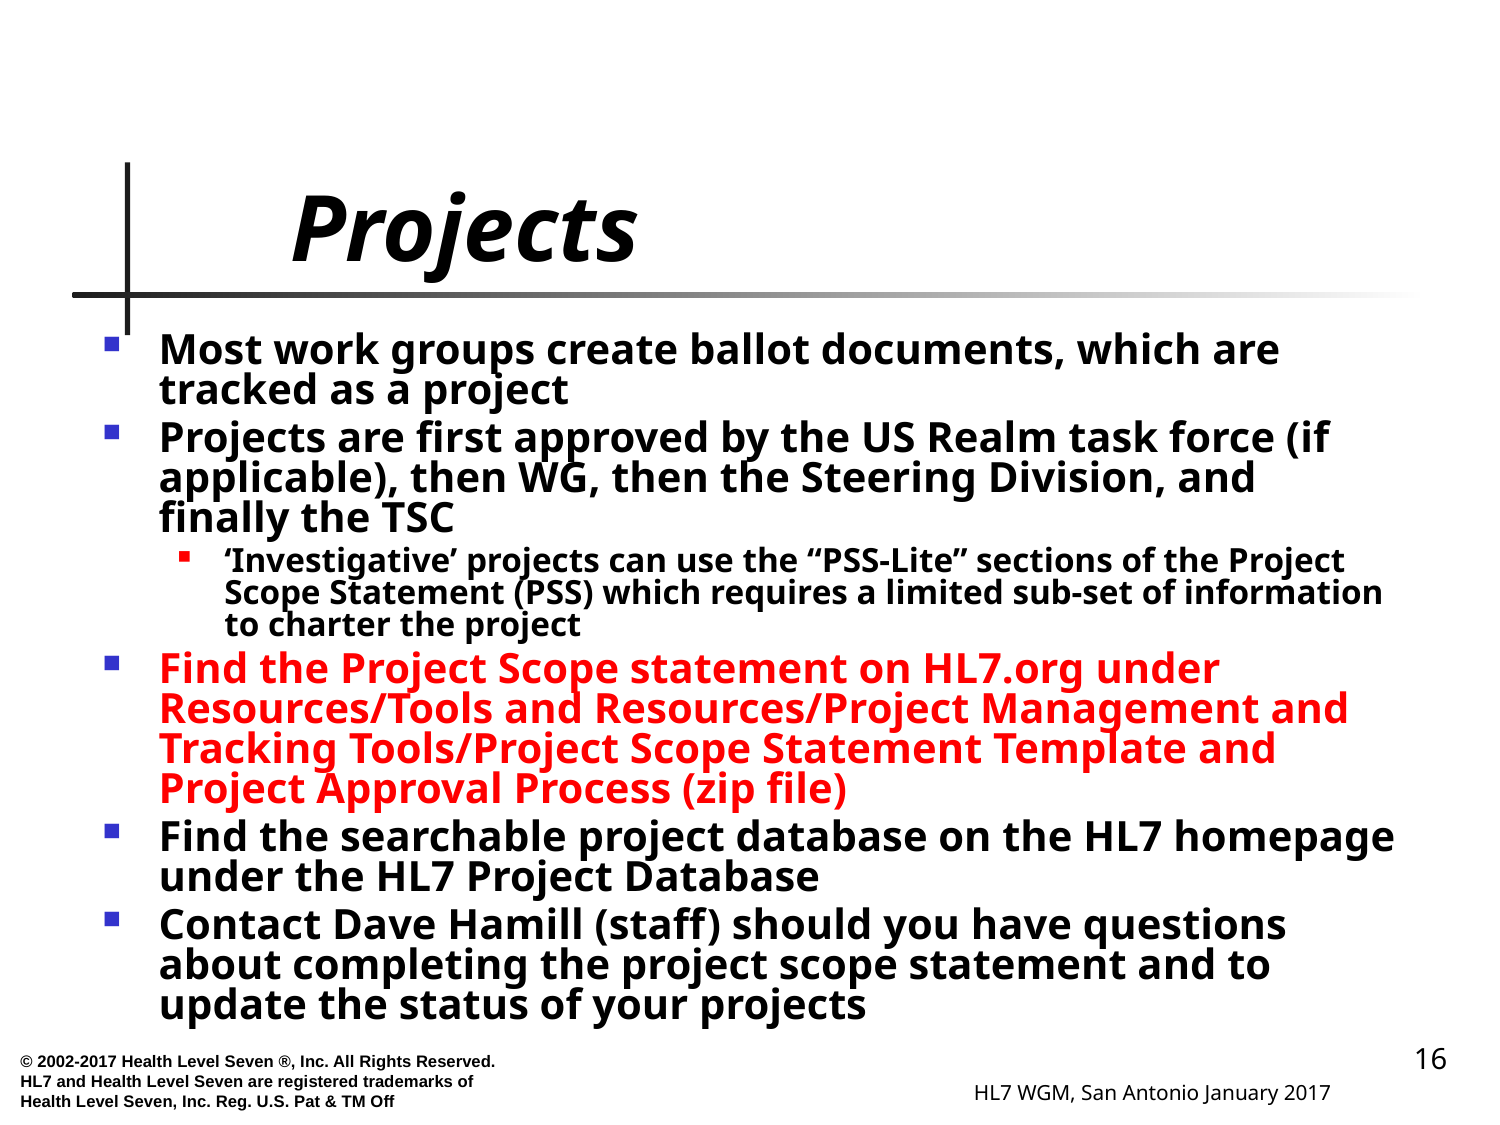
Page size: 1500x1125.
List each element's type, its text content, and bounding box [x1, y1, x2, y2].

slide_number 16 [1149, 1012, 1463, 1088]
title Projects [274, 99, 1468, 288]
list Most work groups create ballot documents, which are tracked as a project Projects are first approved by the US Realm task force (if applicable), then WG, then the Steering Division, and finally the TSC ‘Investigative’ projects can use the “PSS-Lite” sections of the Project Scope Statement (PSS) which requires a limited sub-set of information to charter the project Find the Project Scope statement on HL7.org under Resources/Tools and Resources/Project Management and Tracking Tools/Project Scope Statement Template and Project Approval Process (zip file) Find the searchable project database on the HL7 homepage under the HL7 Project Database Contact Dave Hamill (staff) should you have questions about completing the project scope statement and to update the status of your projects [87, 324, 1413, 1001]
